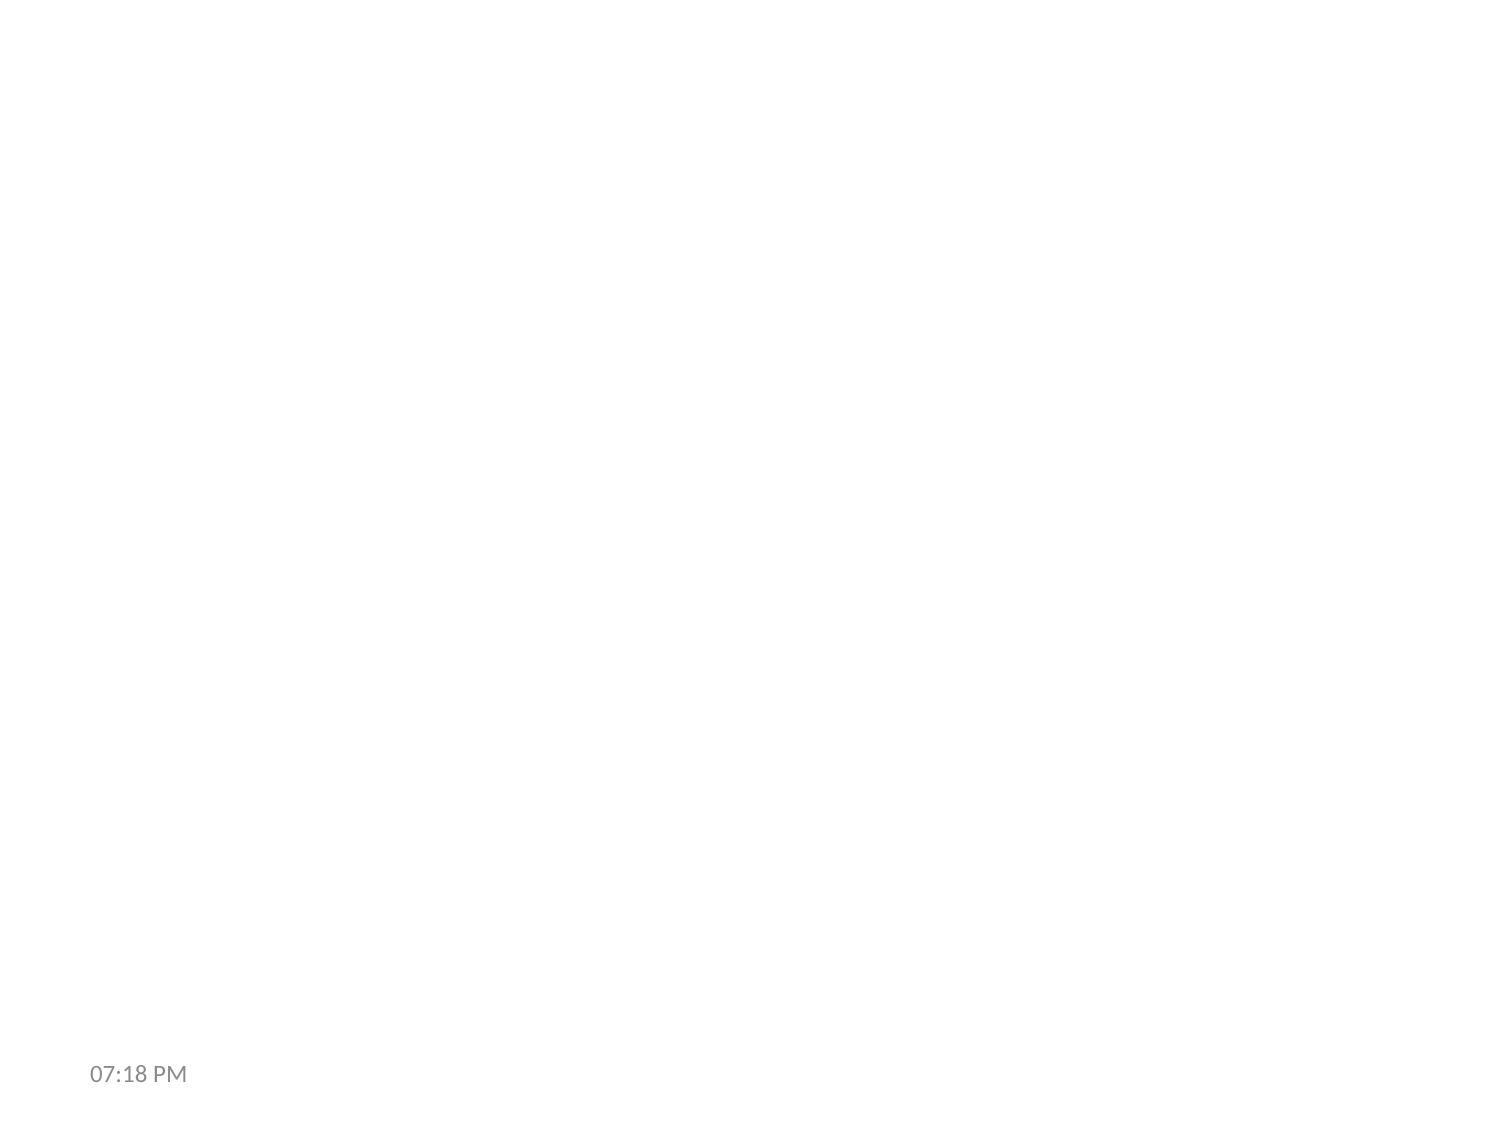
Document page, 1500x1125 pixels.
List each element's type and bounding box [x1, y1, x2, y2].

slide_number [75, 1042, 425, 1103]
